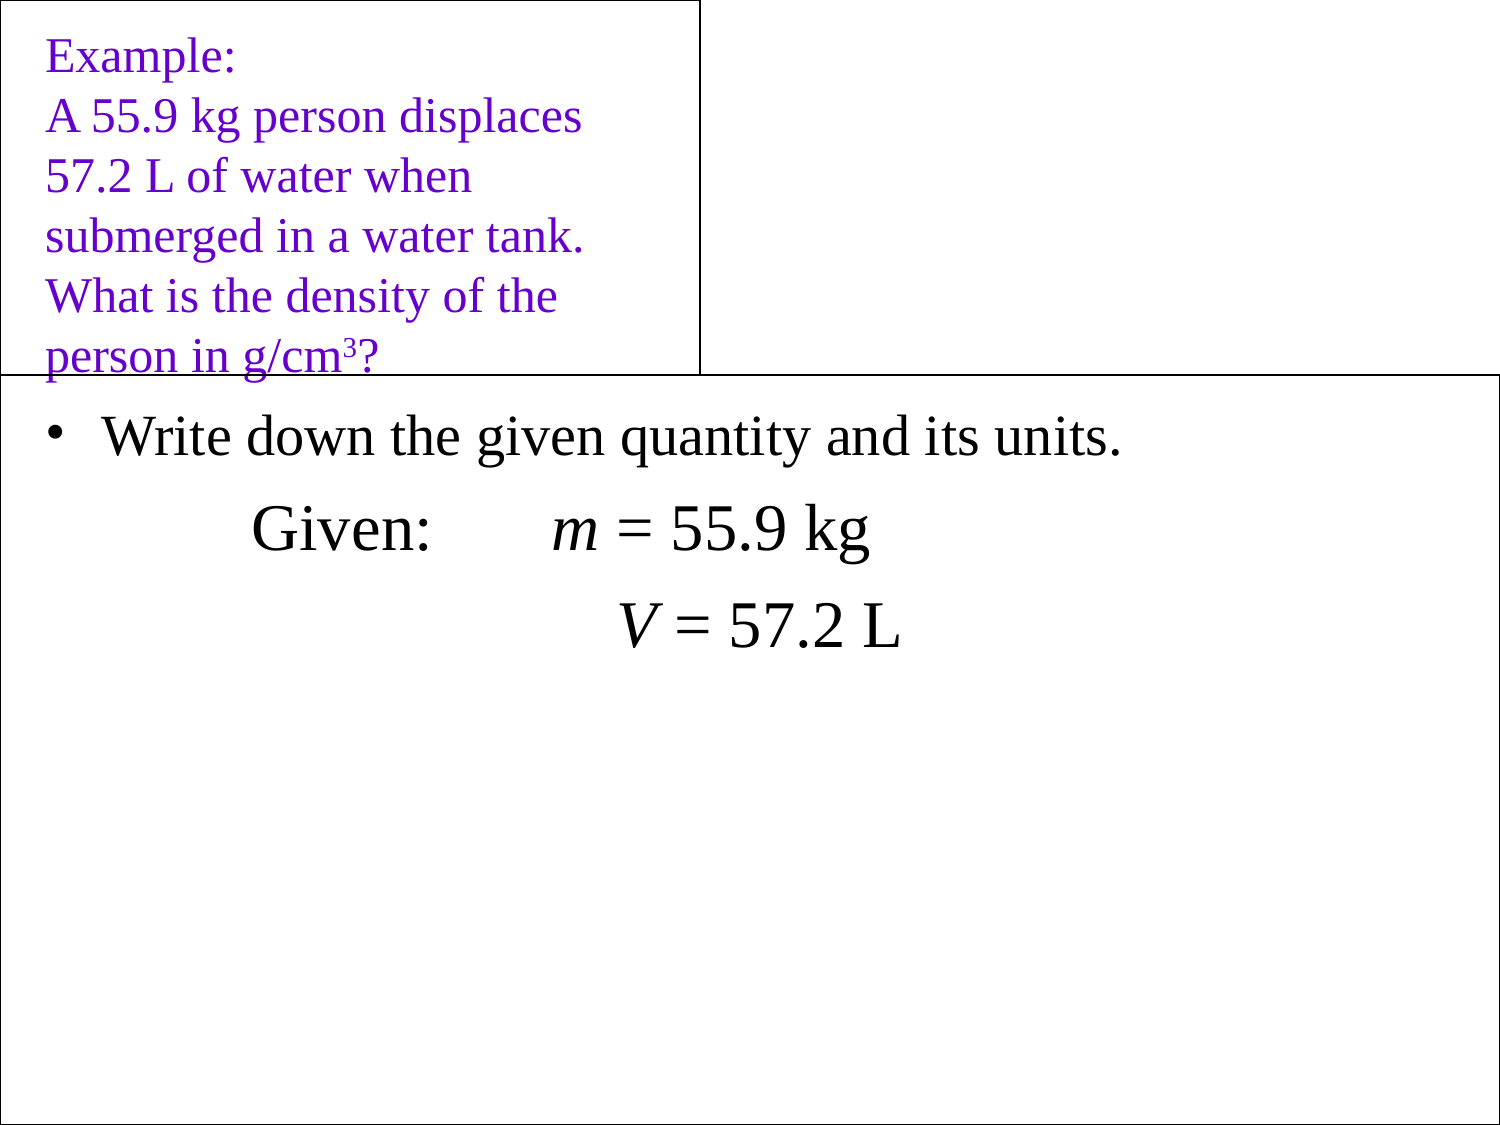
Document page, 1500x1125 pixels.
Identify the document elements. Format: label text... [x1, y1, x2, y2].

text_box Example: A 55.9 kg person displaces 57.2 L of water when submerged in a water tank. What is the density of the person in g/cm3? [0, 0, 700, 374]
text_box Write down the given quantity and its units. Given: m = 55.9 kg V = 57.2 L [0, 374, 1500, 1125]
